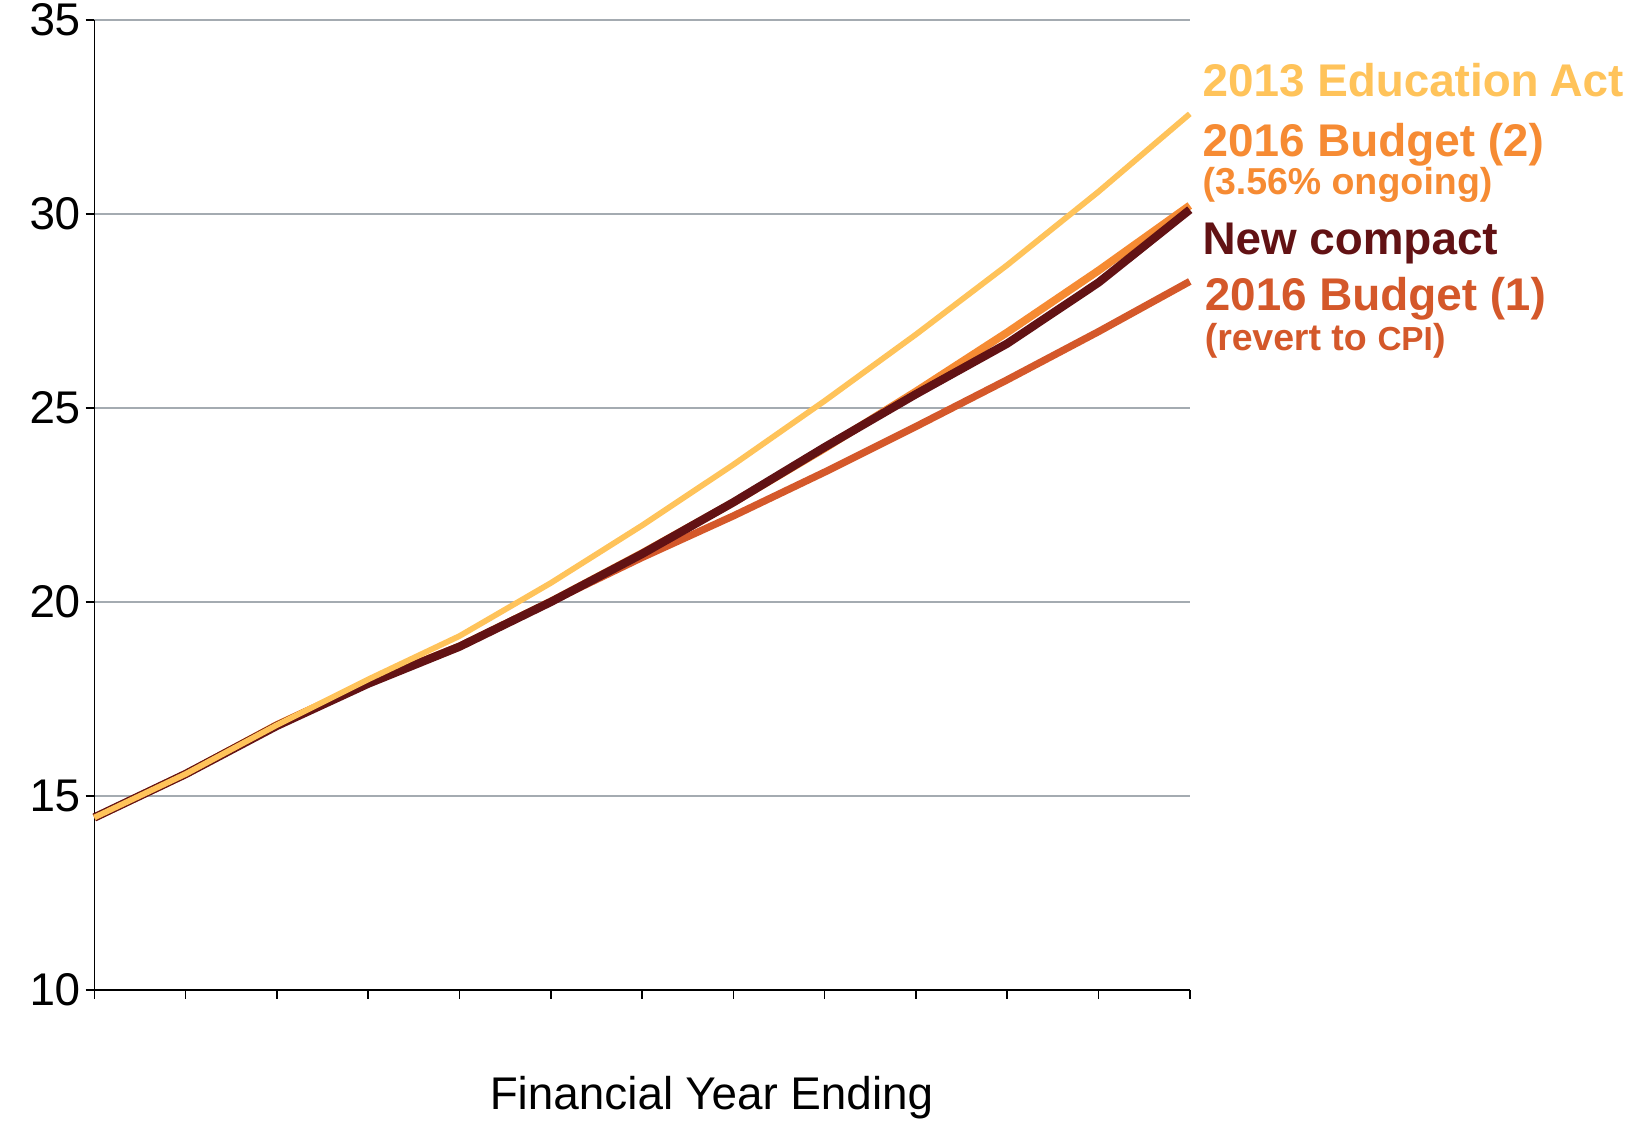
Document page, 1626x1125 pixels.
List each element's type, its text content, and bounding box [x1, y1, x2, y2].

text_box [0, 0, 1625, 1076]
text_box Financial Year Ending [475, 1085, 949, 1125]
